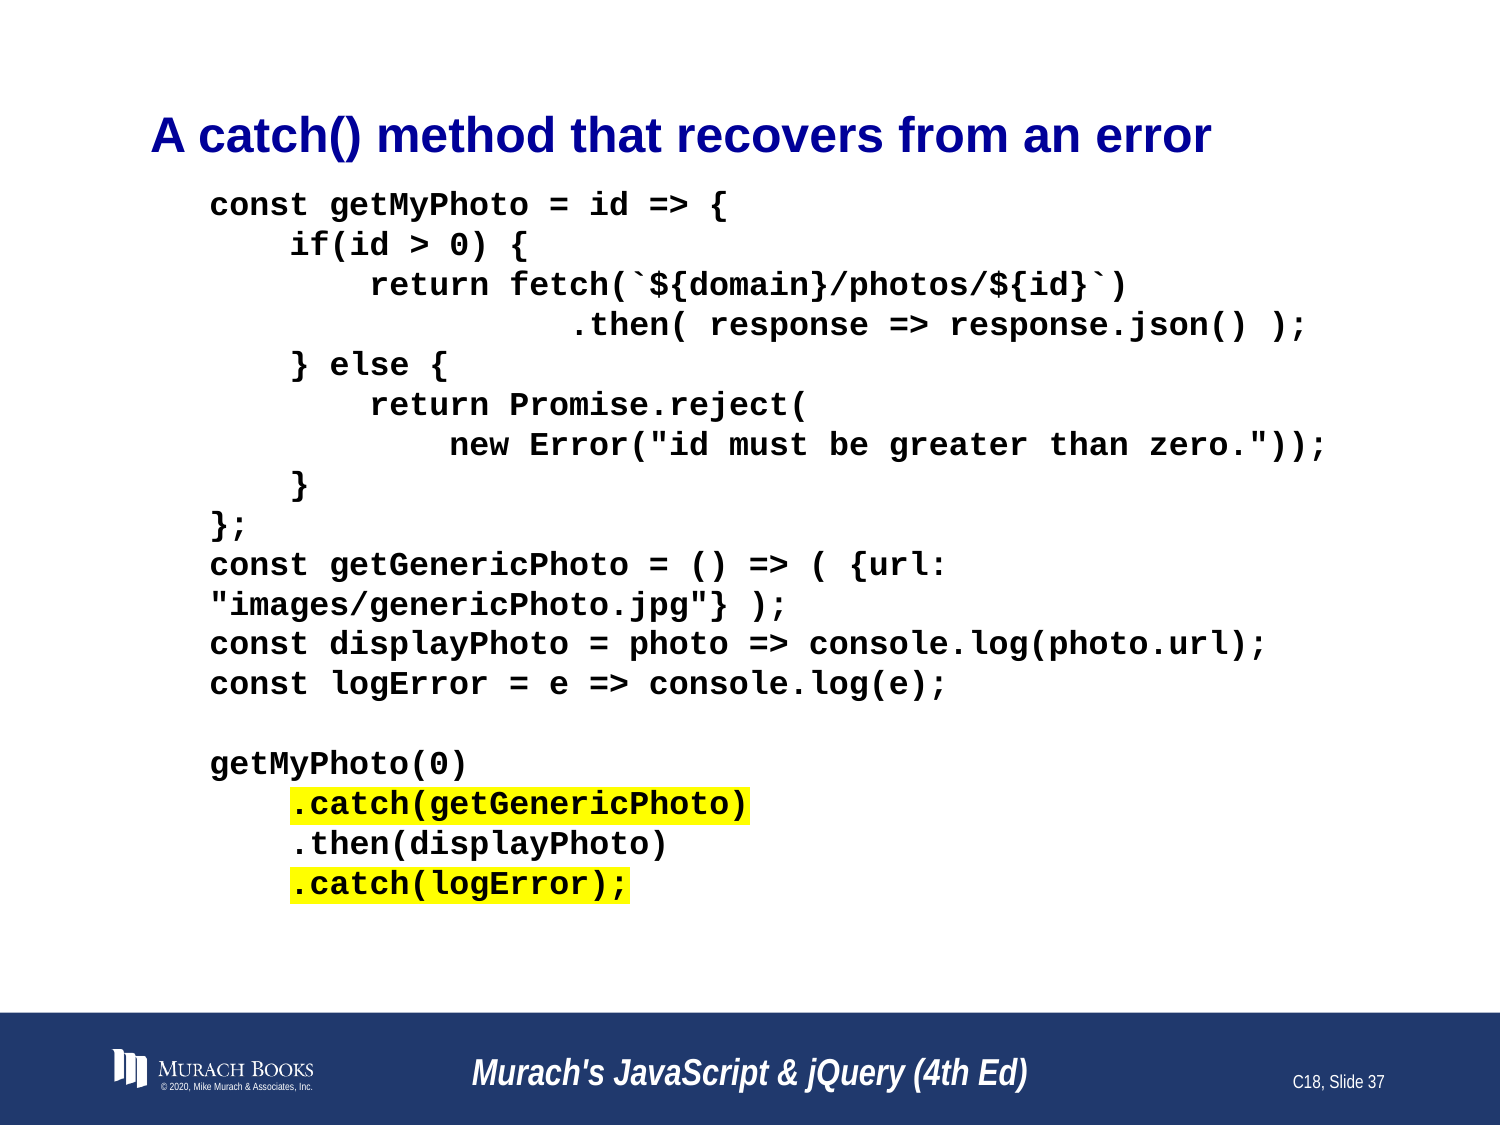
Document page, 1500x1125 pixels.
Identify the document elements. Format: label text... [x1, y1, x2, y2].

slide_number Murach's JavaScript & jQuery (4th Ed) [463, 1025, 1050, 1100]
footer © 2020, Mike Murach & Associates, Inc. [12, 1025, 463, 1100]
title A catch() method that recovers from an error [150, 102, 1350, 164]
list const getMyPhoto = id => { if(id > 0) { return fetch(`${domain}/photos/${id}`) .then( response => response.json() ); } else { return Promise.reject( new Error("id must be greater than zero.")); } }; const getGenericPhoto = () => ( {url: "images/genericPhoto.jpg"} ); const displayPhoto = photo => console.log(photo.url); const logError = e => console.log(e); getMyPhoto(0) .catch(getGenericPhoto) .then(displayPhoto) .catch(logError); [137, 174, 1350, 975]
slide_number C18, Slide 37 [1087, 1025, 1400, 1100]
